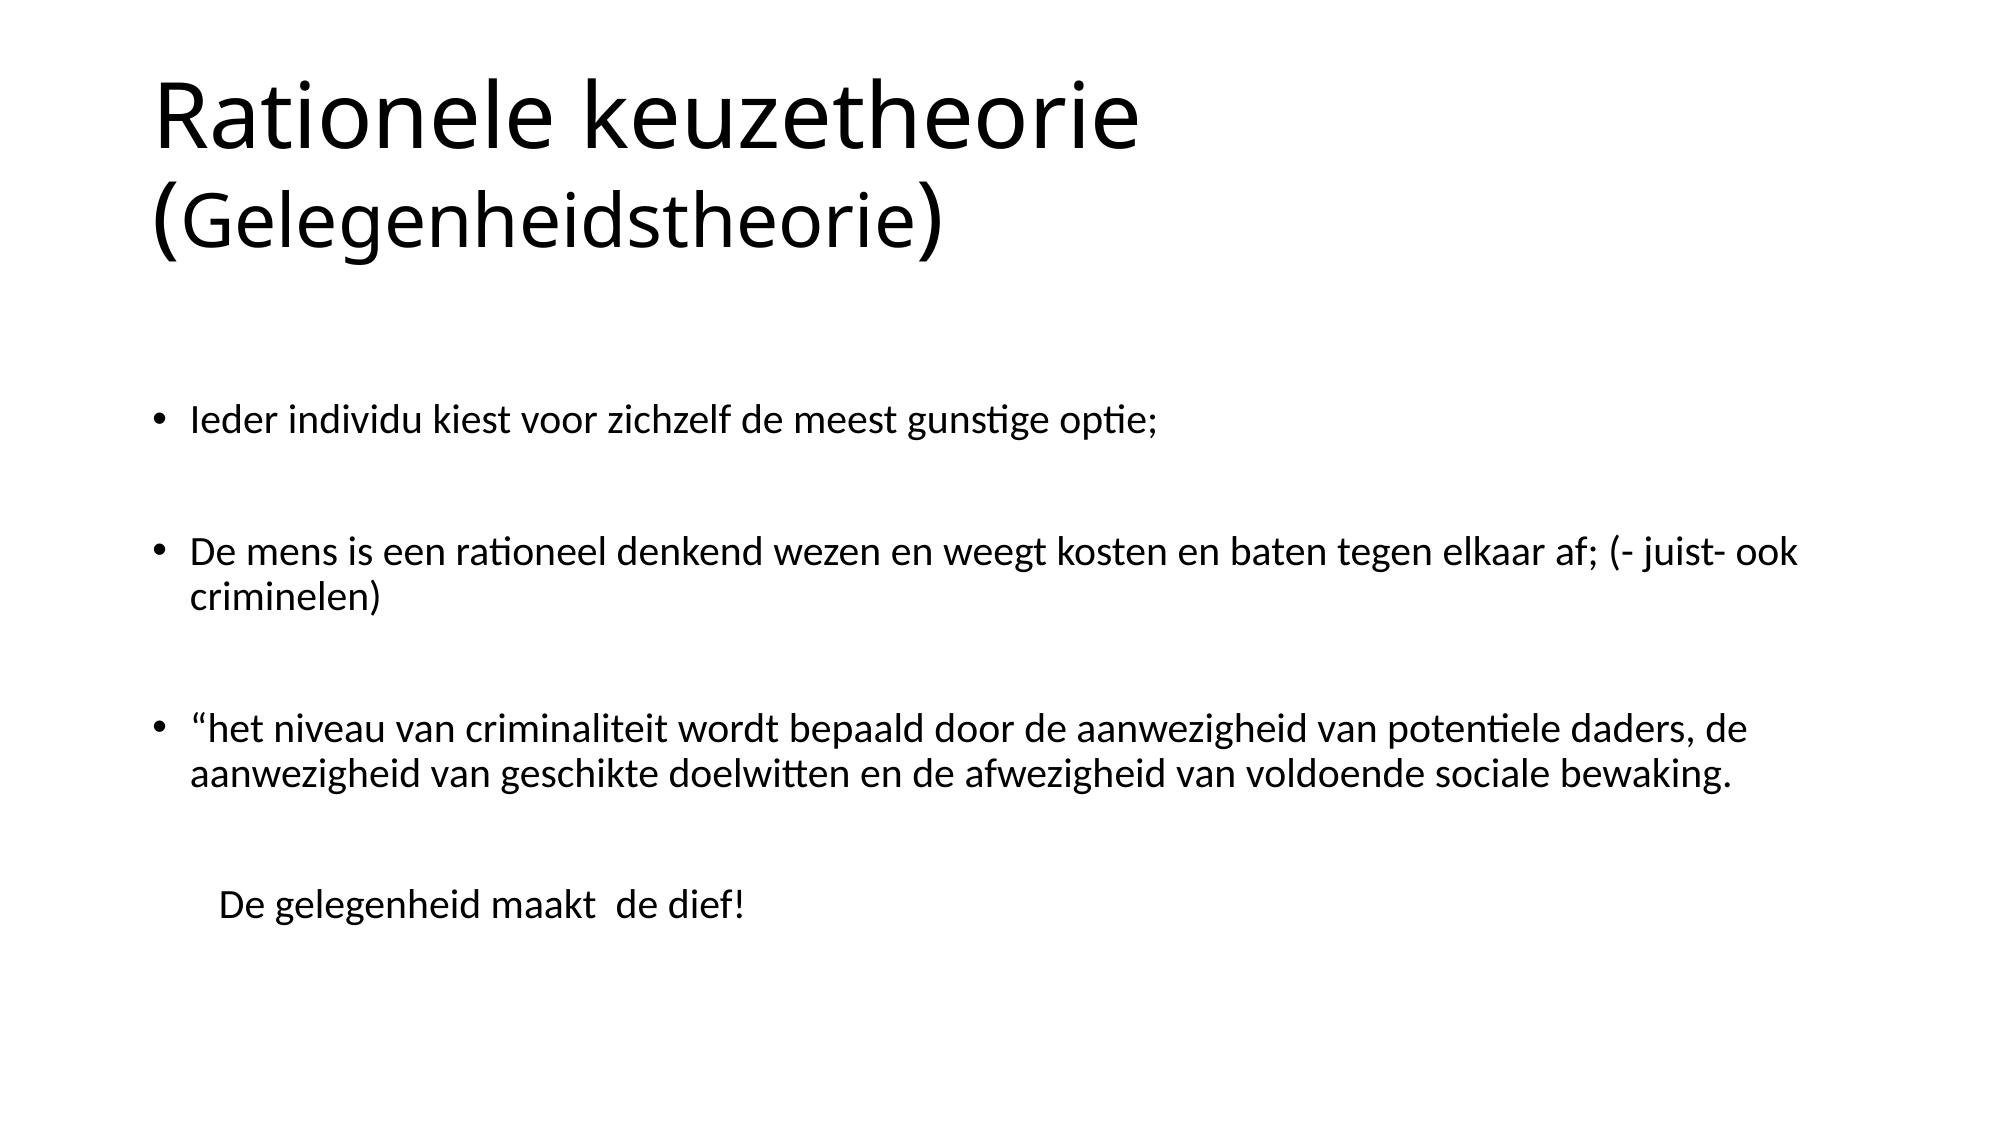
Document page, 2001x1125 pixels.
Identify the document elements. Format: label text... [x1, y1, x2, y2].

title Rationele keuzetheorie (Gelegenheidstheorie) [137, 59, 1863, 278]
list Ieder individu kiest voor zichzelf de meest gunstige optie; De mens is een rationeel denkend wezen en weegt kosten en baten tegen elkaar af; (- juist- ook criminelen) “het niveau van criminaliteit wordt bepaald door de aanwezigheid van potentiele daders, de aanwezigheid van geschikte doelwitten en de afwezigheid van voldoende sociale bewaking. De gelegenheid maakt de dief! [137, 299, 1863, 1014]
